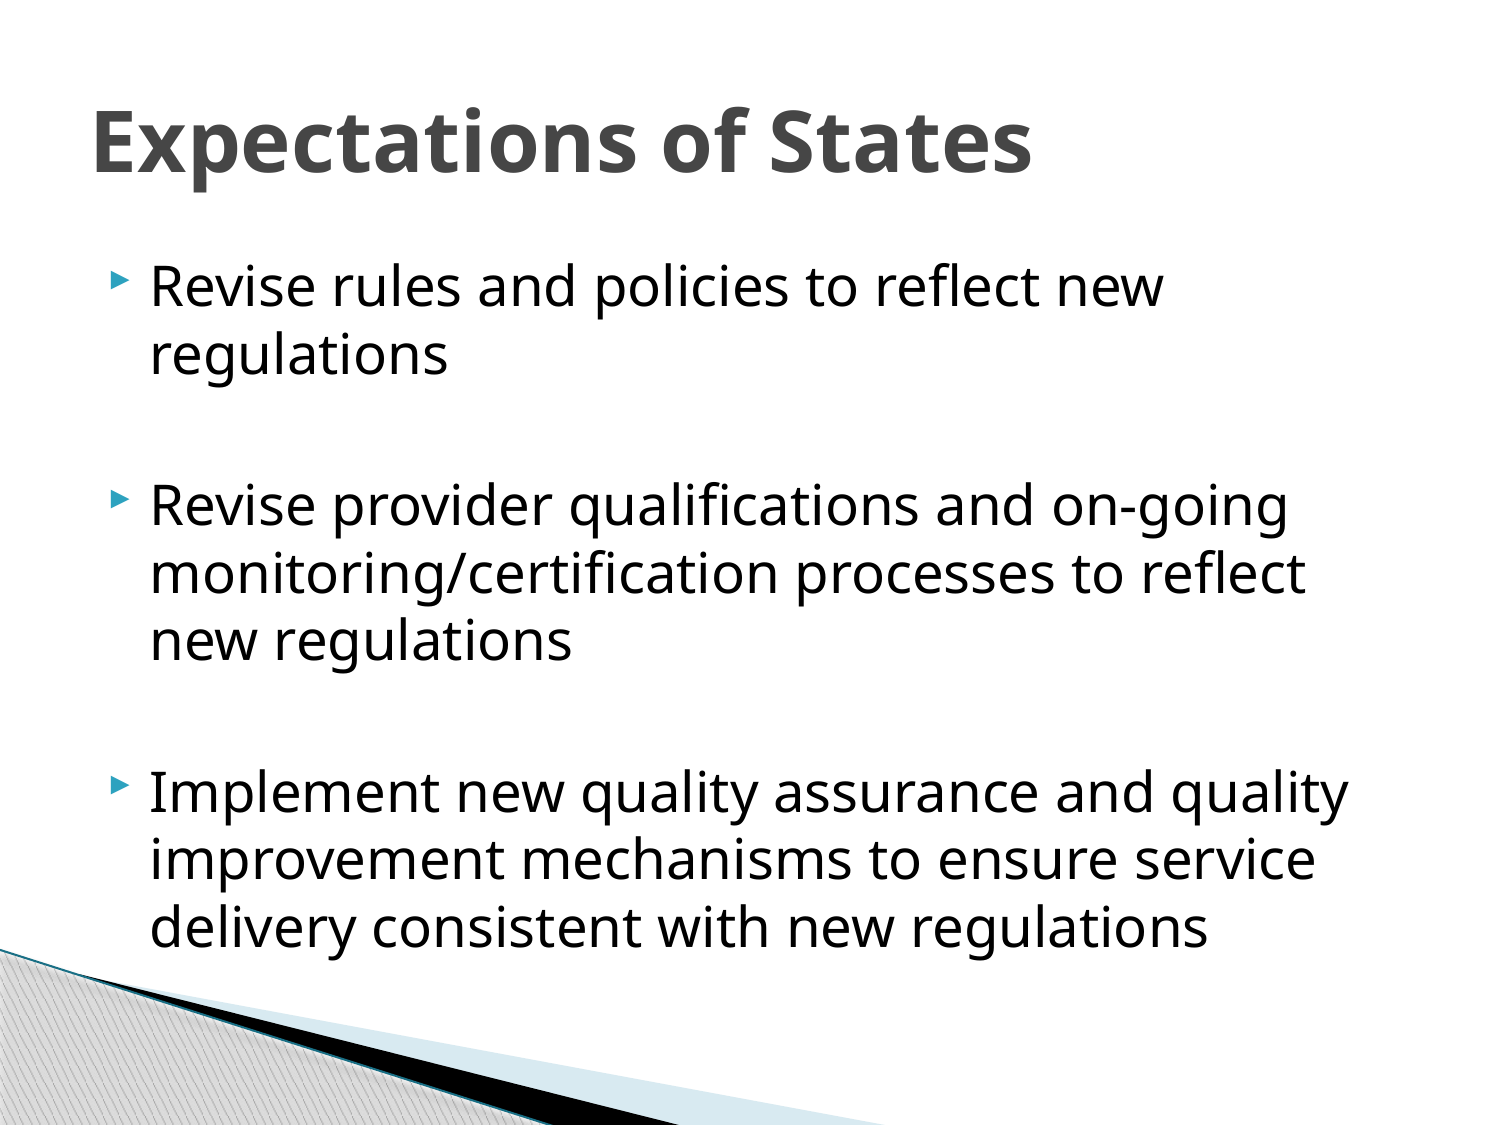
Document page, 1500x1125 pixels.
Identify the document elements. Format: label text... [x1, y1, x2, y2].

title Expectations of States [75, 45, 1425, 233]
list Revise rules and policies to reflect new regulations Revise provider qualifications and on-going monitoring/certification processes to reflect new regulations Implement new quality assurance and quality improvement mechanisms to ensure service delivery consistent with new regulations [75, 243, 1425, 986]
